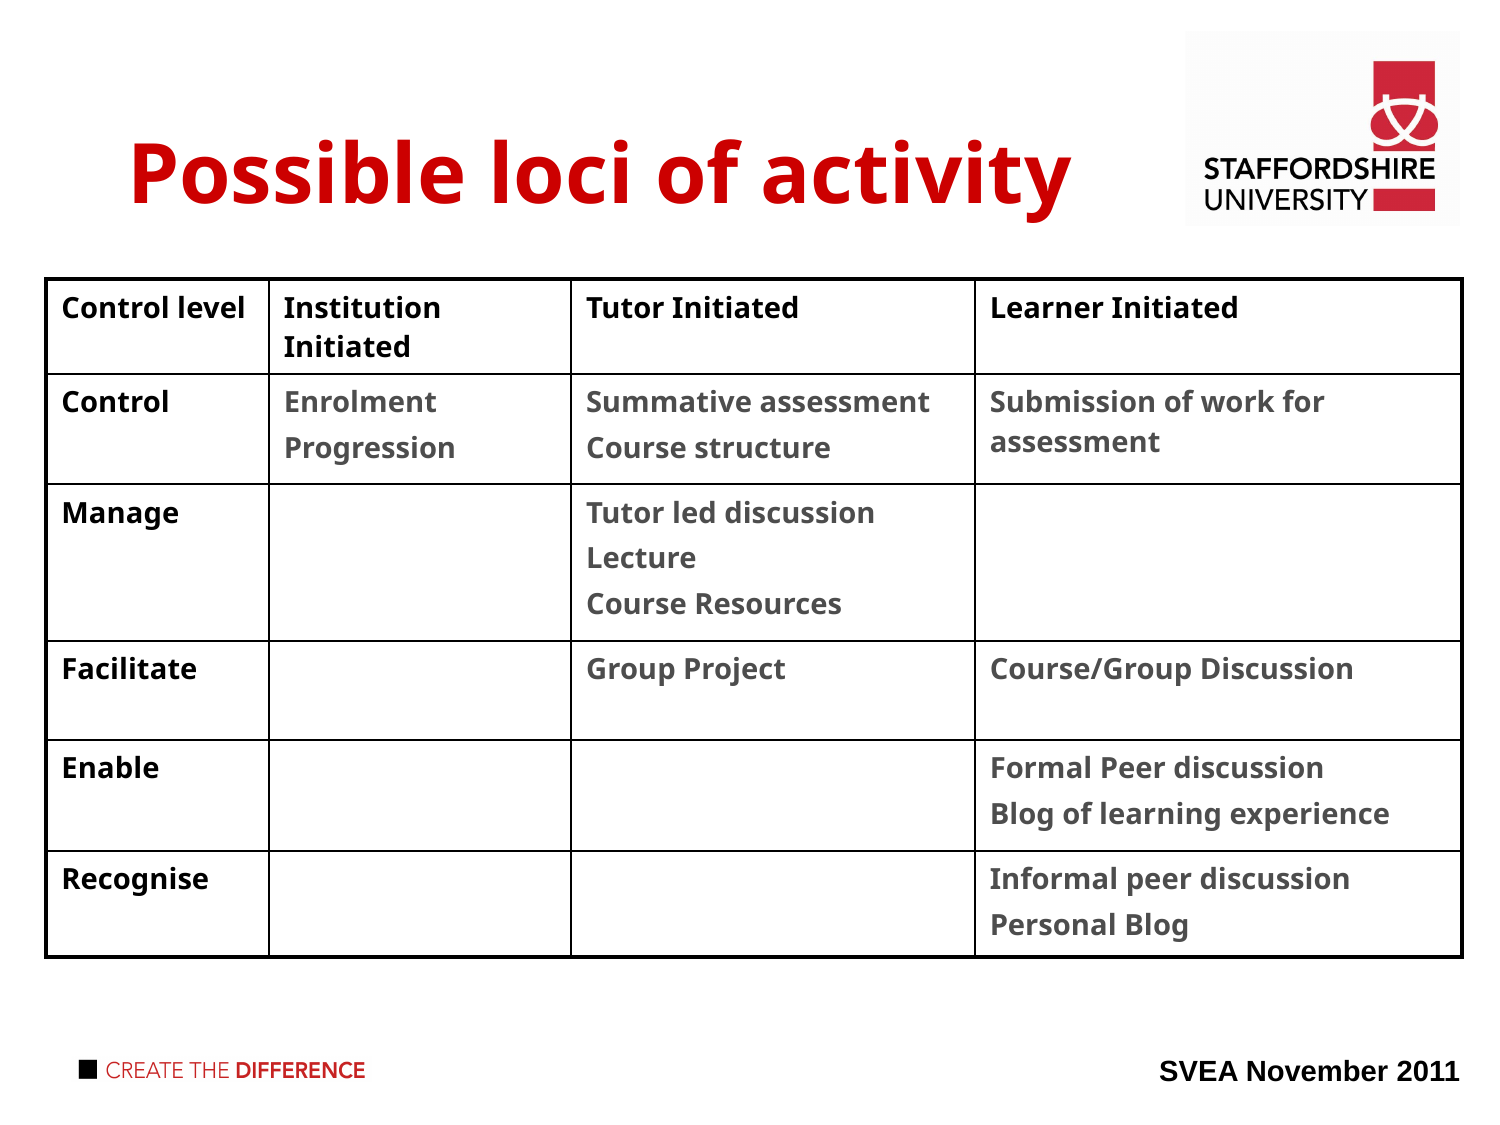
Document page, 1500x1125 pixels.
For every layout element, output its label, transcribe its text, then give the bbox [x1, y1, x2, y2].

table_cell [270, 485, 570, 640]
table_cell Tutor led discussion Lecture Course Resources [572, 485, 974, 640]
table_cell [270, 642, 570, 739]
table_cell [270, 741, 570, 850]
picture [1185, 31, 1460, 226]
table_cell Control [48, 375, 268, 483]
table_header Learner Initiated [976, 281, 1460, 373]
table_cell Formal Peer discussion Blog of learning experience [976, 741, 1460, 850]
text_box SVEA November 2011 [1114, 1044, 1476, 1098]
table_cell Informal peer discussion Personal Blog [976, 852, 1460, 955]
table_cell Facilitate [48, 642, 268, 739]
table_cell Enrolment Progression [270, 375, 570, 483]
table_header Institution Initiated [270, 281, 570, 373]
table_cell Group Project [572, 642, 974, 739]
table_cell Submission of work for assessment [976, 375, 1460, 483]
table_header Tutor Initiated [572, 281, 974, 373]
table_cell Summative assessment Course structure [572, 375, 974, 483]
table_cell [976, 485, 1460, 640]
table_cell [572, 852, 974, 955]
table_cell Course/Group Discussion [976, 642, 1460, 739]
table_cell [270, 852, 570, 955]
picture [71, 1056, 372, 1082]
title Possible loci of activity [112, 99, 1388, 277]
table_cell [572, 741, 974, 850]
table_cell Enable [48, 741, 268, 850]
table_cell Recognise [48, 852, 268, 955]
table_cell Manage [48, 485, 268, 640]
table_header Control level [48, 281, 268, 373]
